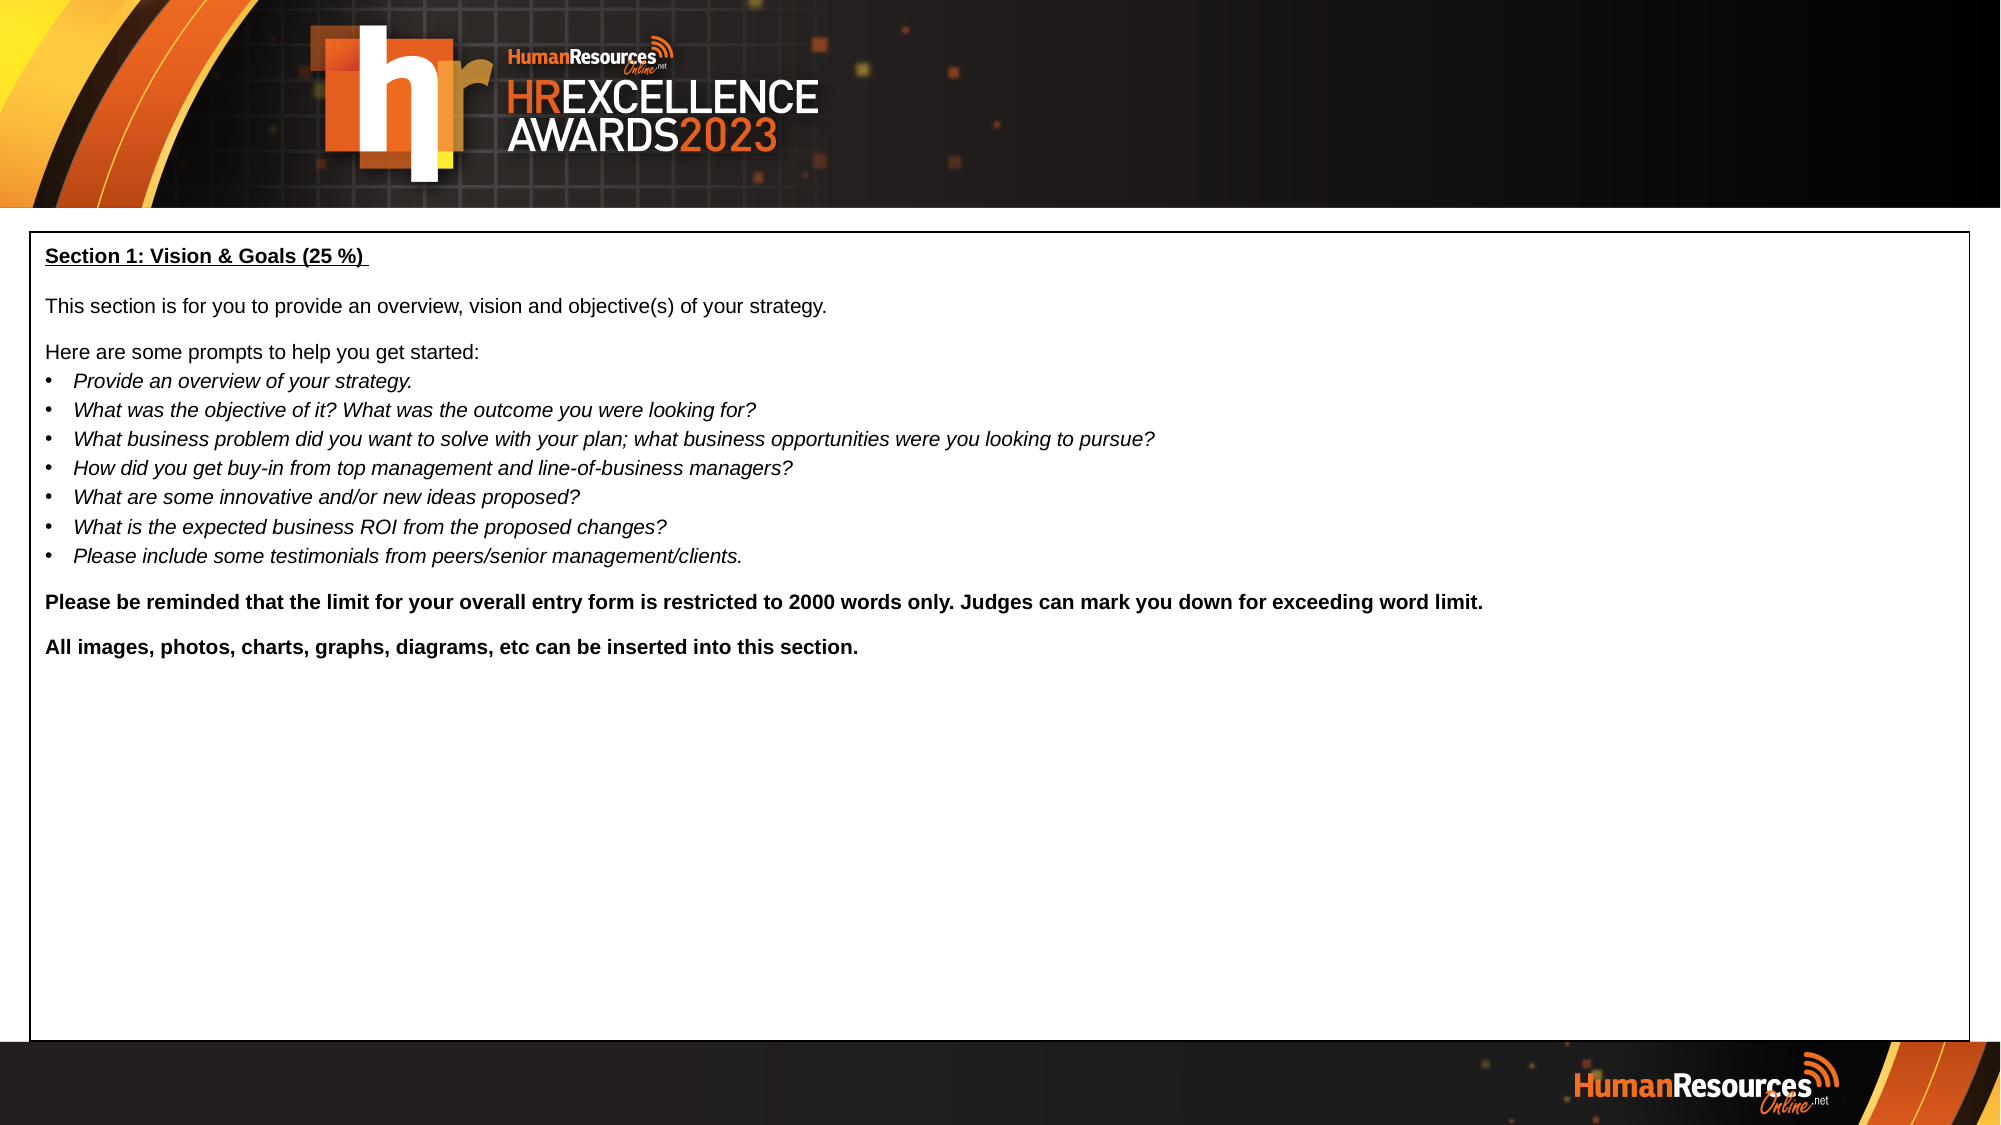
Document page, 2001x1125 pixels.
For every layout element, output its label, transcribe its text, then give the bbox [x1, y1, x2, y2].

picture [0, 0, 2001, 1125]
text_box Section 1: Vision & Goals (25 %) This section is for you to provide an overview, vision and objective(s) of your strategy. Here are some prompts to help you get started: Provide an overview of your strategy. What was the objective of it? What was the outcome you were looking for? What business problem did you want to solve with your plan; what business opportunities were you looking to pursue? How did you get buy-in from top management and line-of-business managers? What are some innovative and/or new ideas proposed? What is the expected business ROI from the proposed changes? Please include some testimonials from peers/senior management/clients. Please be reminded that the limit for your overall entry form is restricted to 2000 words only. Judges can mark you down for exceeding word limit. All images, photos, charts, graphs, diagrams, etc can be inserted into this section. [30, 231, 1970, 1042]
